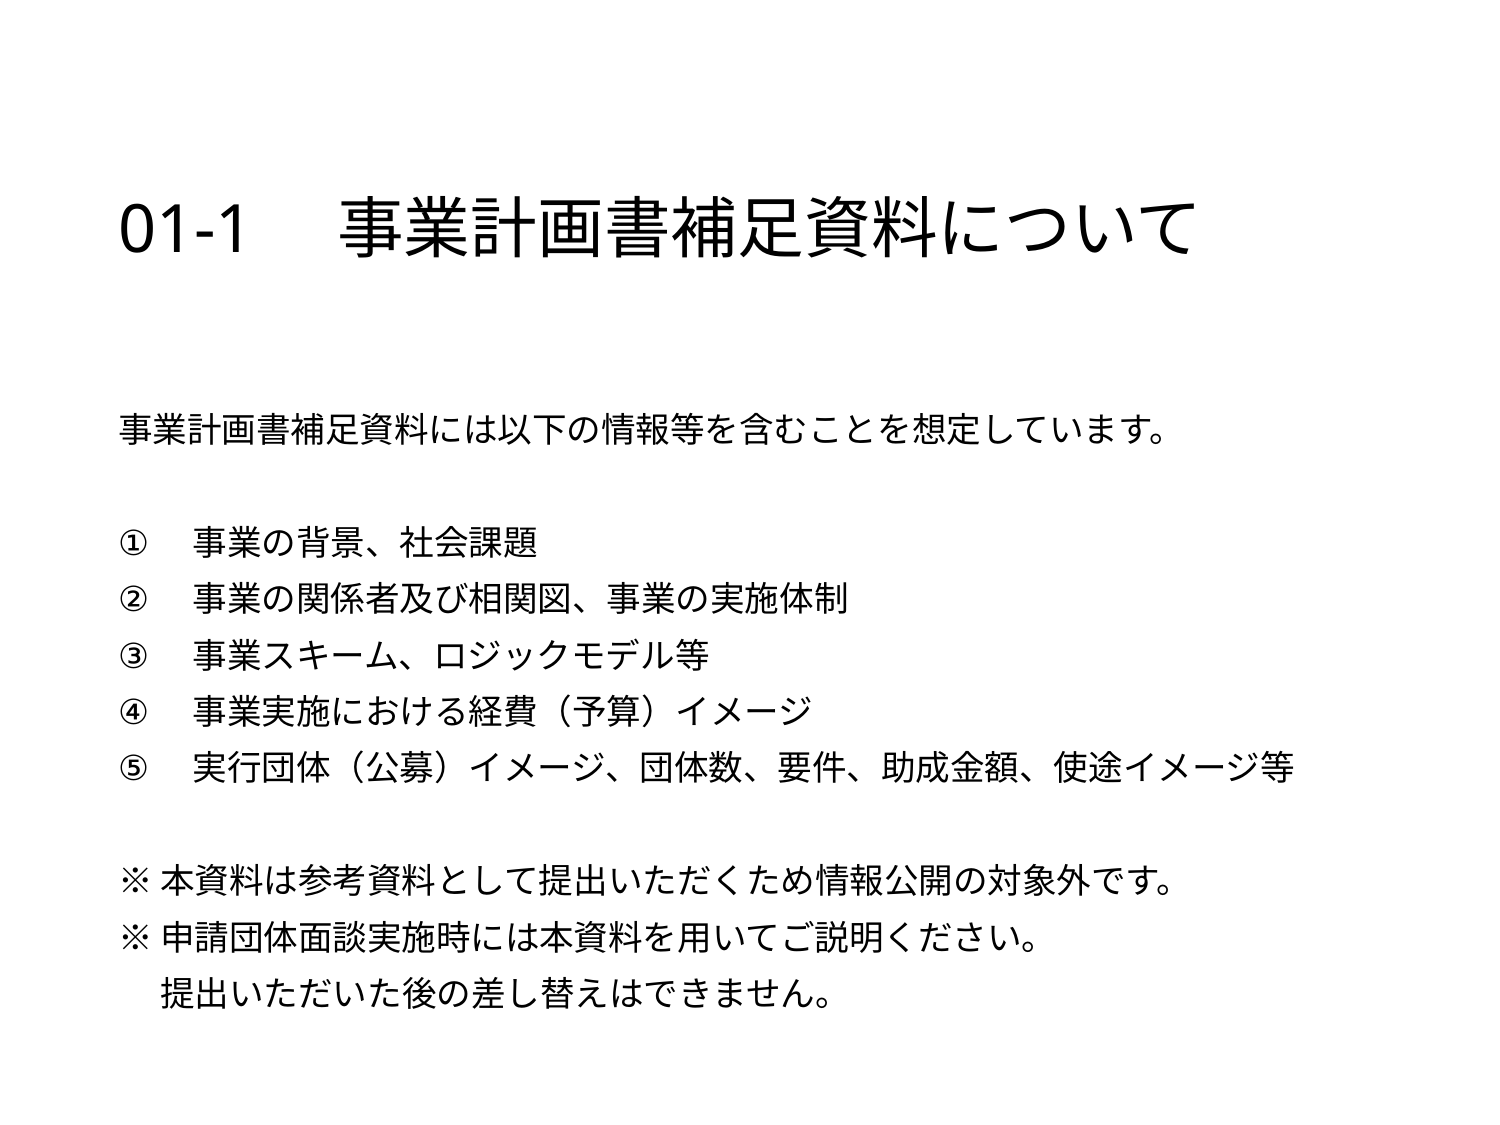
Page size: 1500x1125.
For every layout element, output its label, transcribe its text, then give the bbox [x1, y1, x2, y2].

title 01-1 事業計画書補足資料について [103, 122, 1397, 341]
list 事業計画書補足資料には以下の情報等を含むことを想定しています。 事業の背景、社会課題 事業の関係者及び相関図、事業の実施体制 事業スキーム、ロジックモデル等 事業実施における経費（予算）イメージ 実行団体（公募）イメージ、団体数、要件、助成金額、使途イメージ等 ※本資料は参考資料として提出いただくため情報公開の対象外です。 ※申請団体面談実施時には本資料を用いてご説明ください。 提出いただいた後の差し替えはできません。 [103, 405, 1397, 1027]
